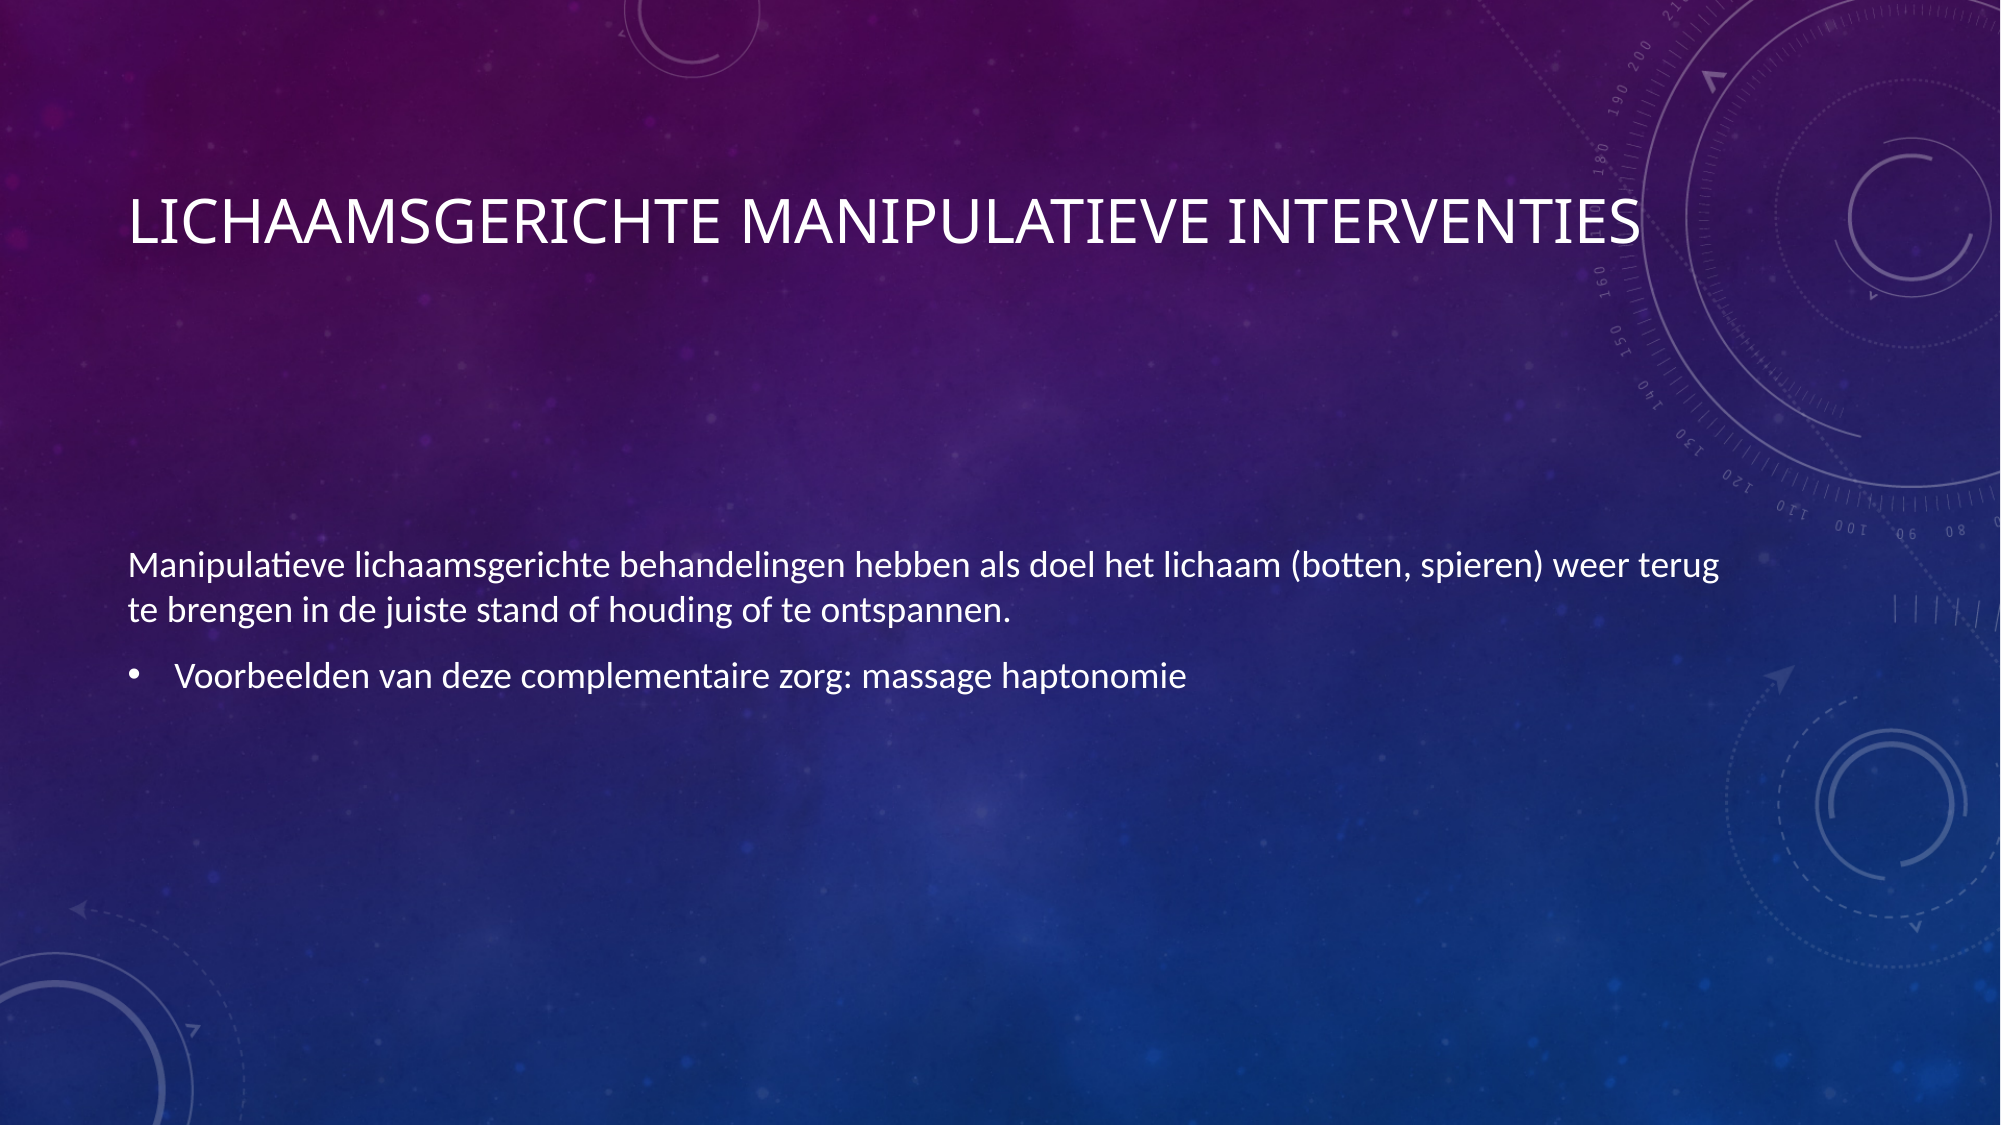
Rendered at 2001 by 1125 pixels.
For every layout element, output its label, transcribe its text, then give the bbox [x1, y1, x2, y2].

picture [0, 0, 2001, 1125]
title Lichaamsgerichte manipulatieve interventies [112, 99, 1775, 339]
list Manipulatieve lichaamsgerichte behandelingen hebben als doel het lichaam (botten, spieren) weer terug te brengen in de juiste stand of houding of te ontspannen. Voorbeelden van deze complementaire zorg: massage haptonomie [112, 351, 1775, 950]
